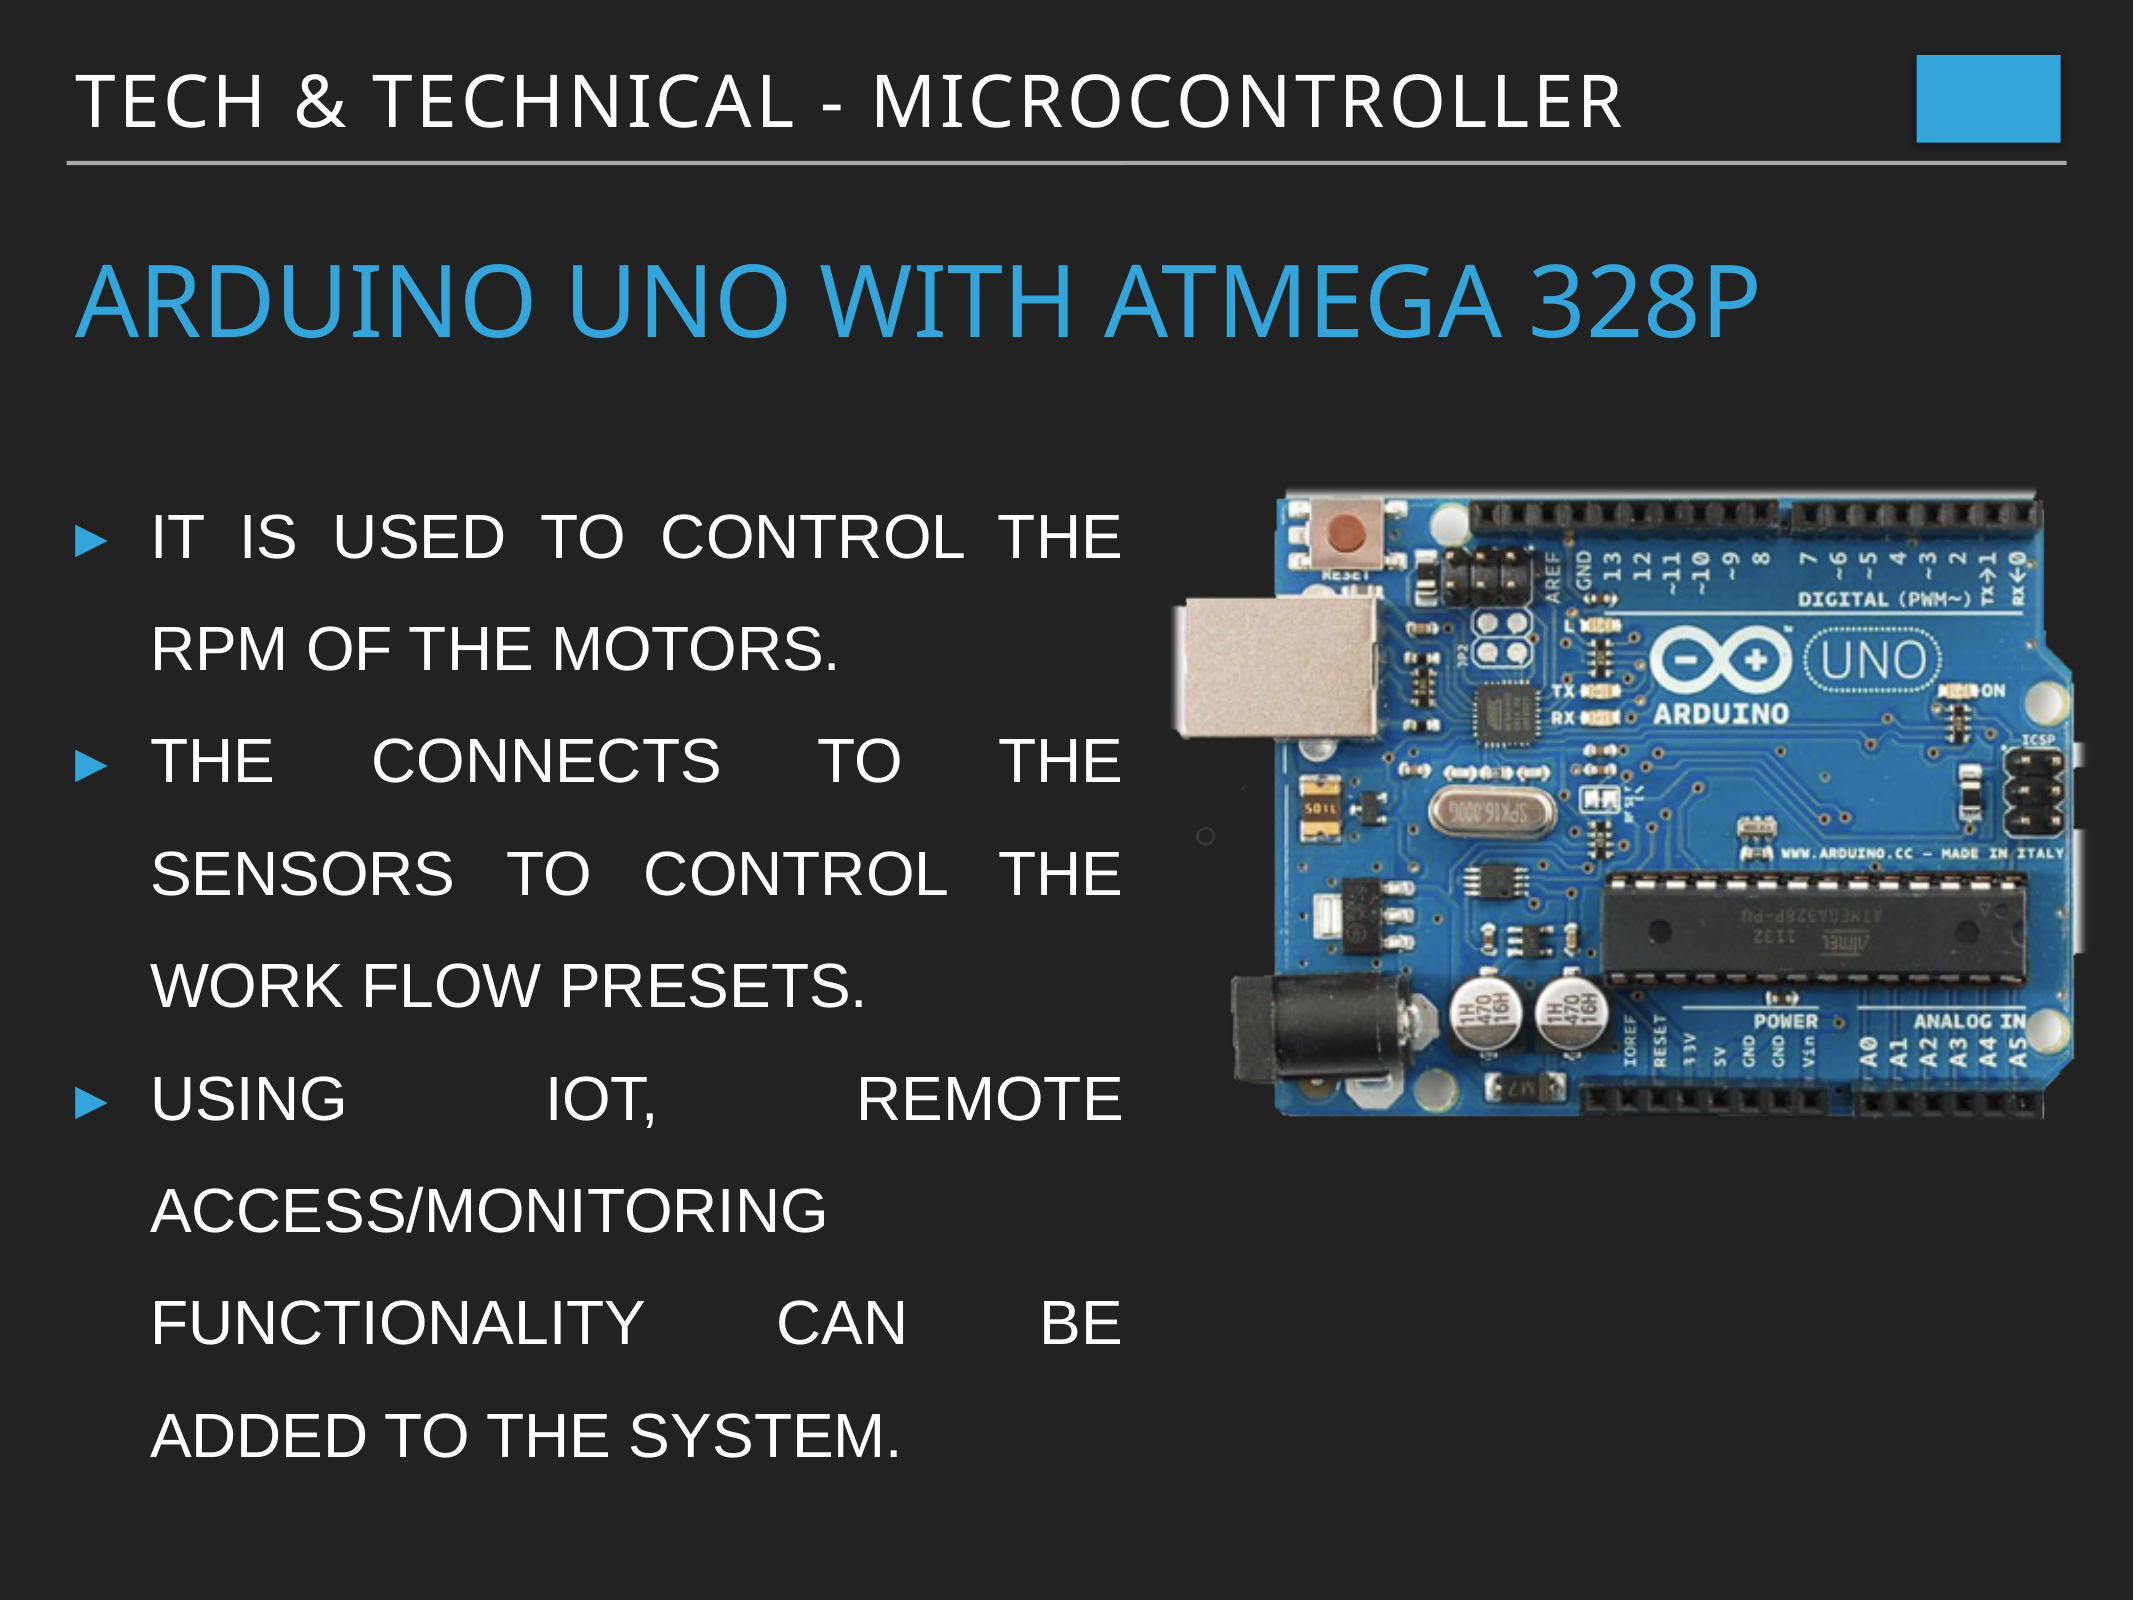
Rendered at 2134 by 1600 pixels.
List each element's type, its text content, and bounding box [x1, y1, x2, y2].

list TECH & TECHNICAL - MICROCONTROLLER [66, 47, 1901, 151]
list IT IS USED TO CONTROL THE RPM OF THE MOTORS. THE CONNECTS TO THE SENSORS TO CONTROL THE WORK FLOW PRESETS. USING IOT, REMOTE ACCESS/MONITORING FUNCTIONALITY CAN BE ADDED TO THE SYSTEM. [66, 449, 1134, 1474]
title ARDUINO UNO WITH ATMEGA 328P [66, 251, 2068, 372]
slide_number [1916, 54, 2062, 144]
picture [1168, 484, 2091, 1130]
